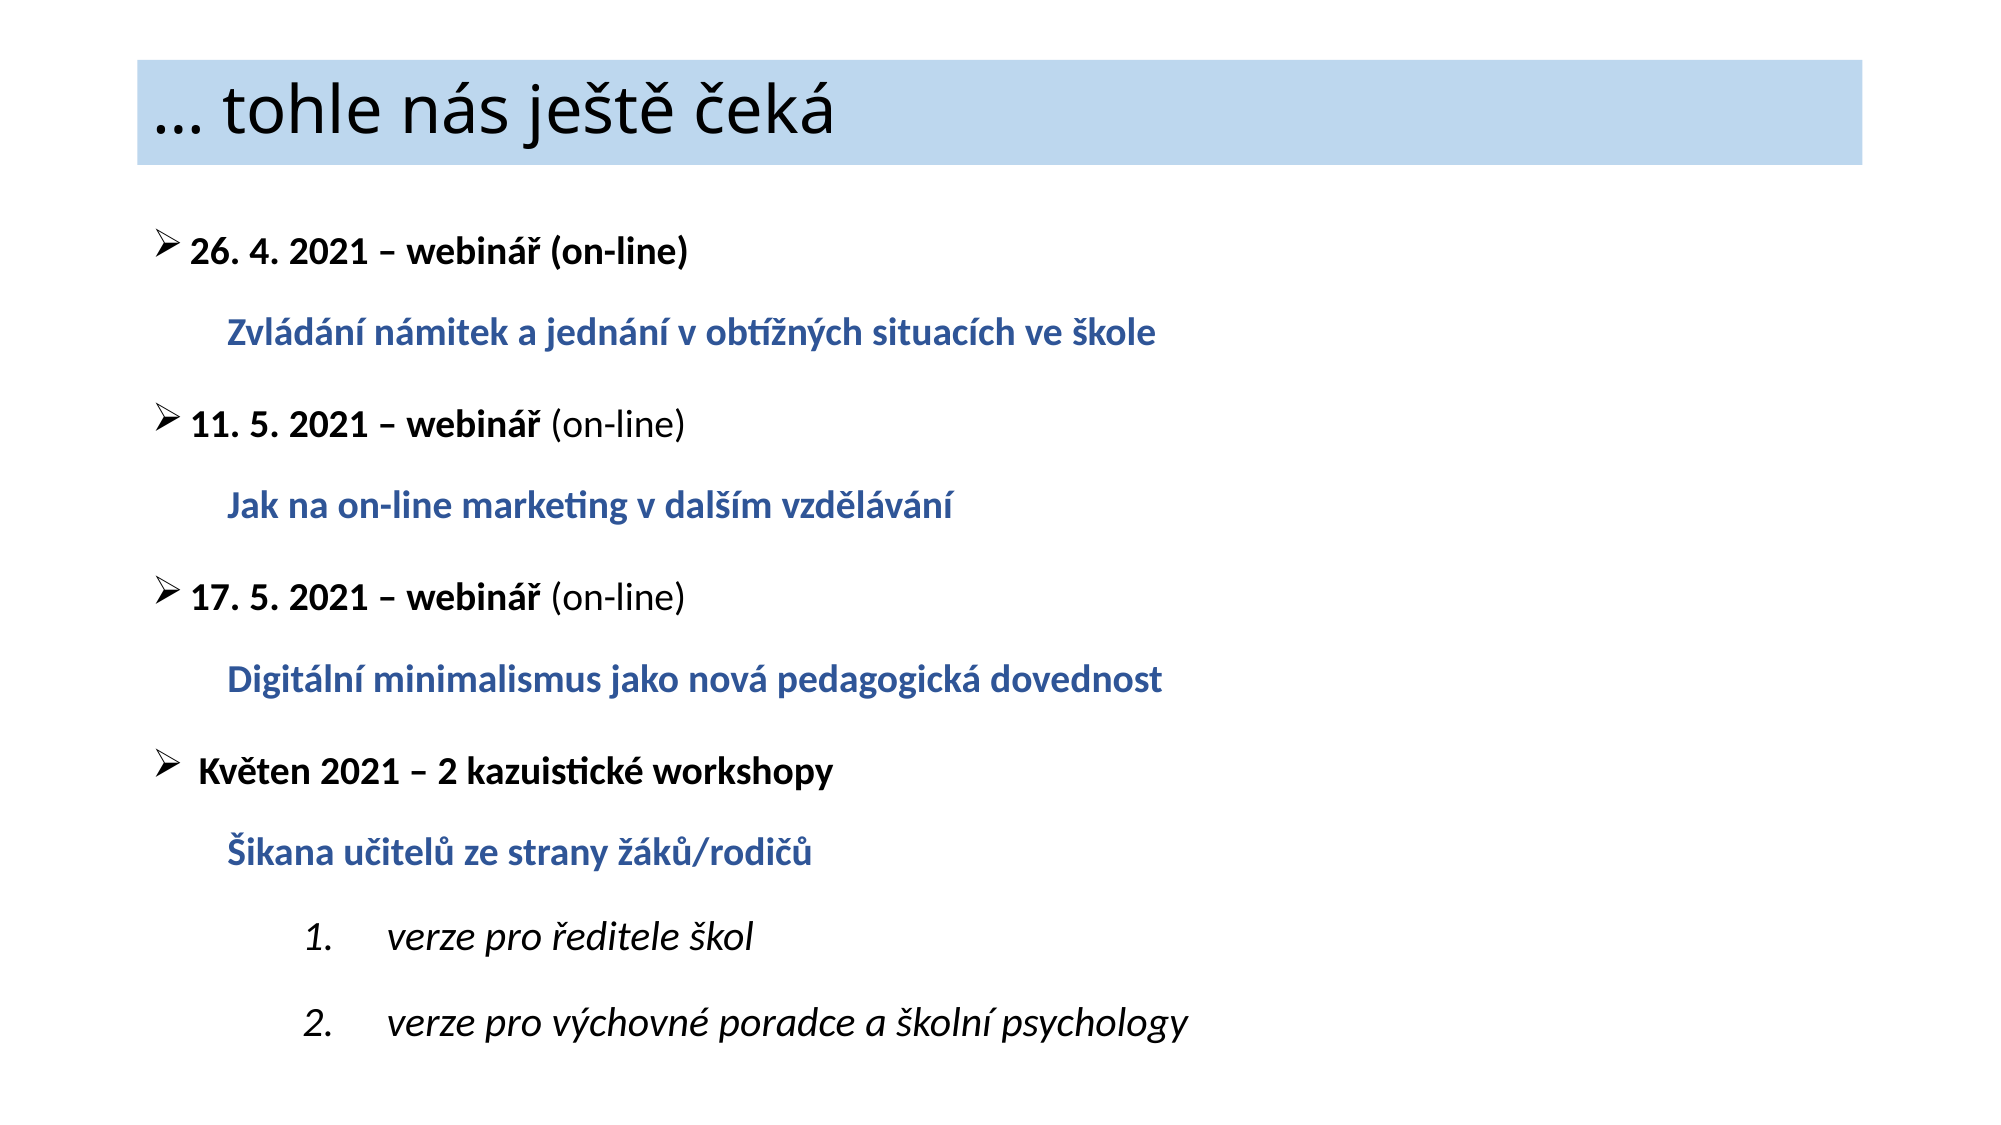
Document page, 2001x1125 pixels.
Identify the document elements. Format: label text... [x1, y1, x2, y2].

title … tohle nás ještě čeká [137, 59, 1863, 165]
list 26. 4. 2021 – webinář (on-line) Zvládání námitek a jednání v obtížných situacích ve škole 11. 5. 2021 – webinář (on-line) Jak na on-line marketing v dalším vzdělávání 17. 5. 2021 – webinář (on-line) Digitální minimalismus jako nová pedagogická dovednost Květen 2021 – 2 kazuistické workshopy Šikana učitelů ze strany žáků/rodičů verze pro ředitele škol verze pro výchovné poradce a školní psychology [137, 193, 1863, 1085]
